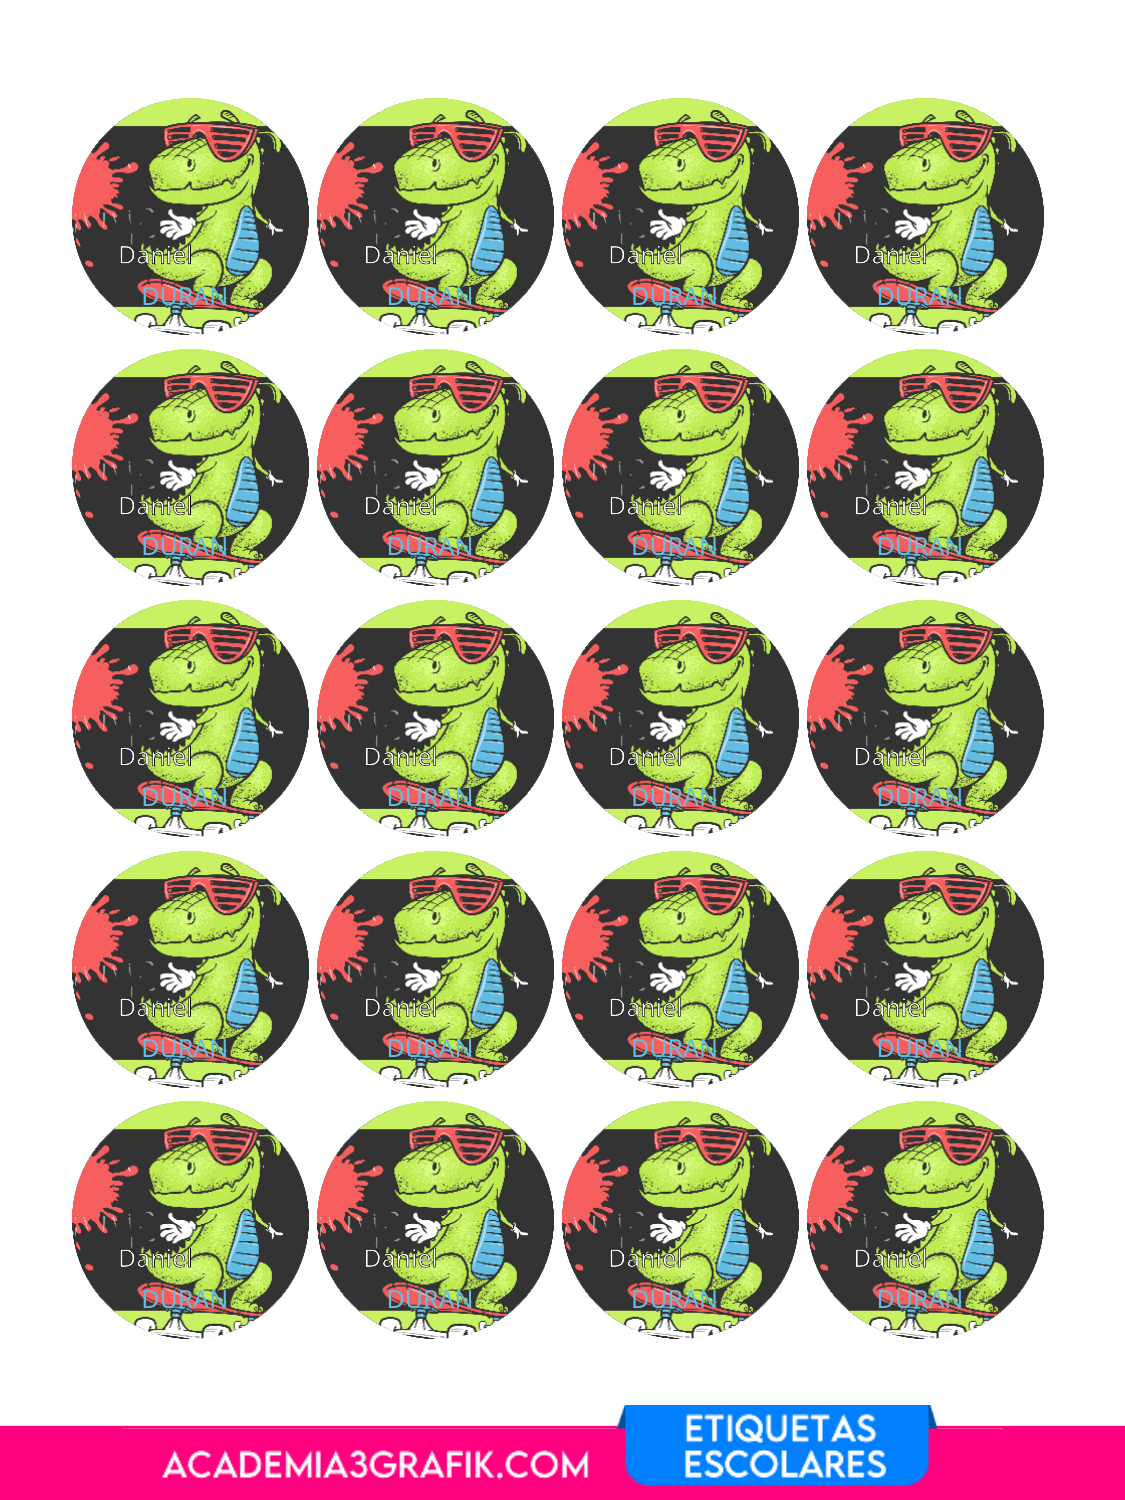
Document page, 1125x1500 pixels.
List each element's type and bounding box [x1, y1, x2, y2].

picture [807, 851, 1044, 1088]
picture [317, 98, 554, 335]
picture [72, 1101, 309, 1339]
picture [317, 600, 554, 837]
picture [317, 349, 554, 586]
picture [317, 851, 554, 1088]
picture [807, 349, 1044, 586]
picture [561, 600, 799, 837]
picture [807, 98, 1044, 335]
picture [72, 600, 309, 837]
picture [317, 1101, 554, 1339]
picture [807, 600, 1044, 837]
picture [561, 851, 799, 1088]
picture [807, 1101, 1044, 1339]
picture [122, 1405, 1003, 1500]
picture [72, 851, 309, 1088]
picture [72, 98, 309, 335]
picture [72, 349, 309, 586]
picture [561, 1101, 799, 1339]
picture [561, 349, 799, 586]
picture [561, 98, 799, 335]
